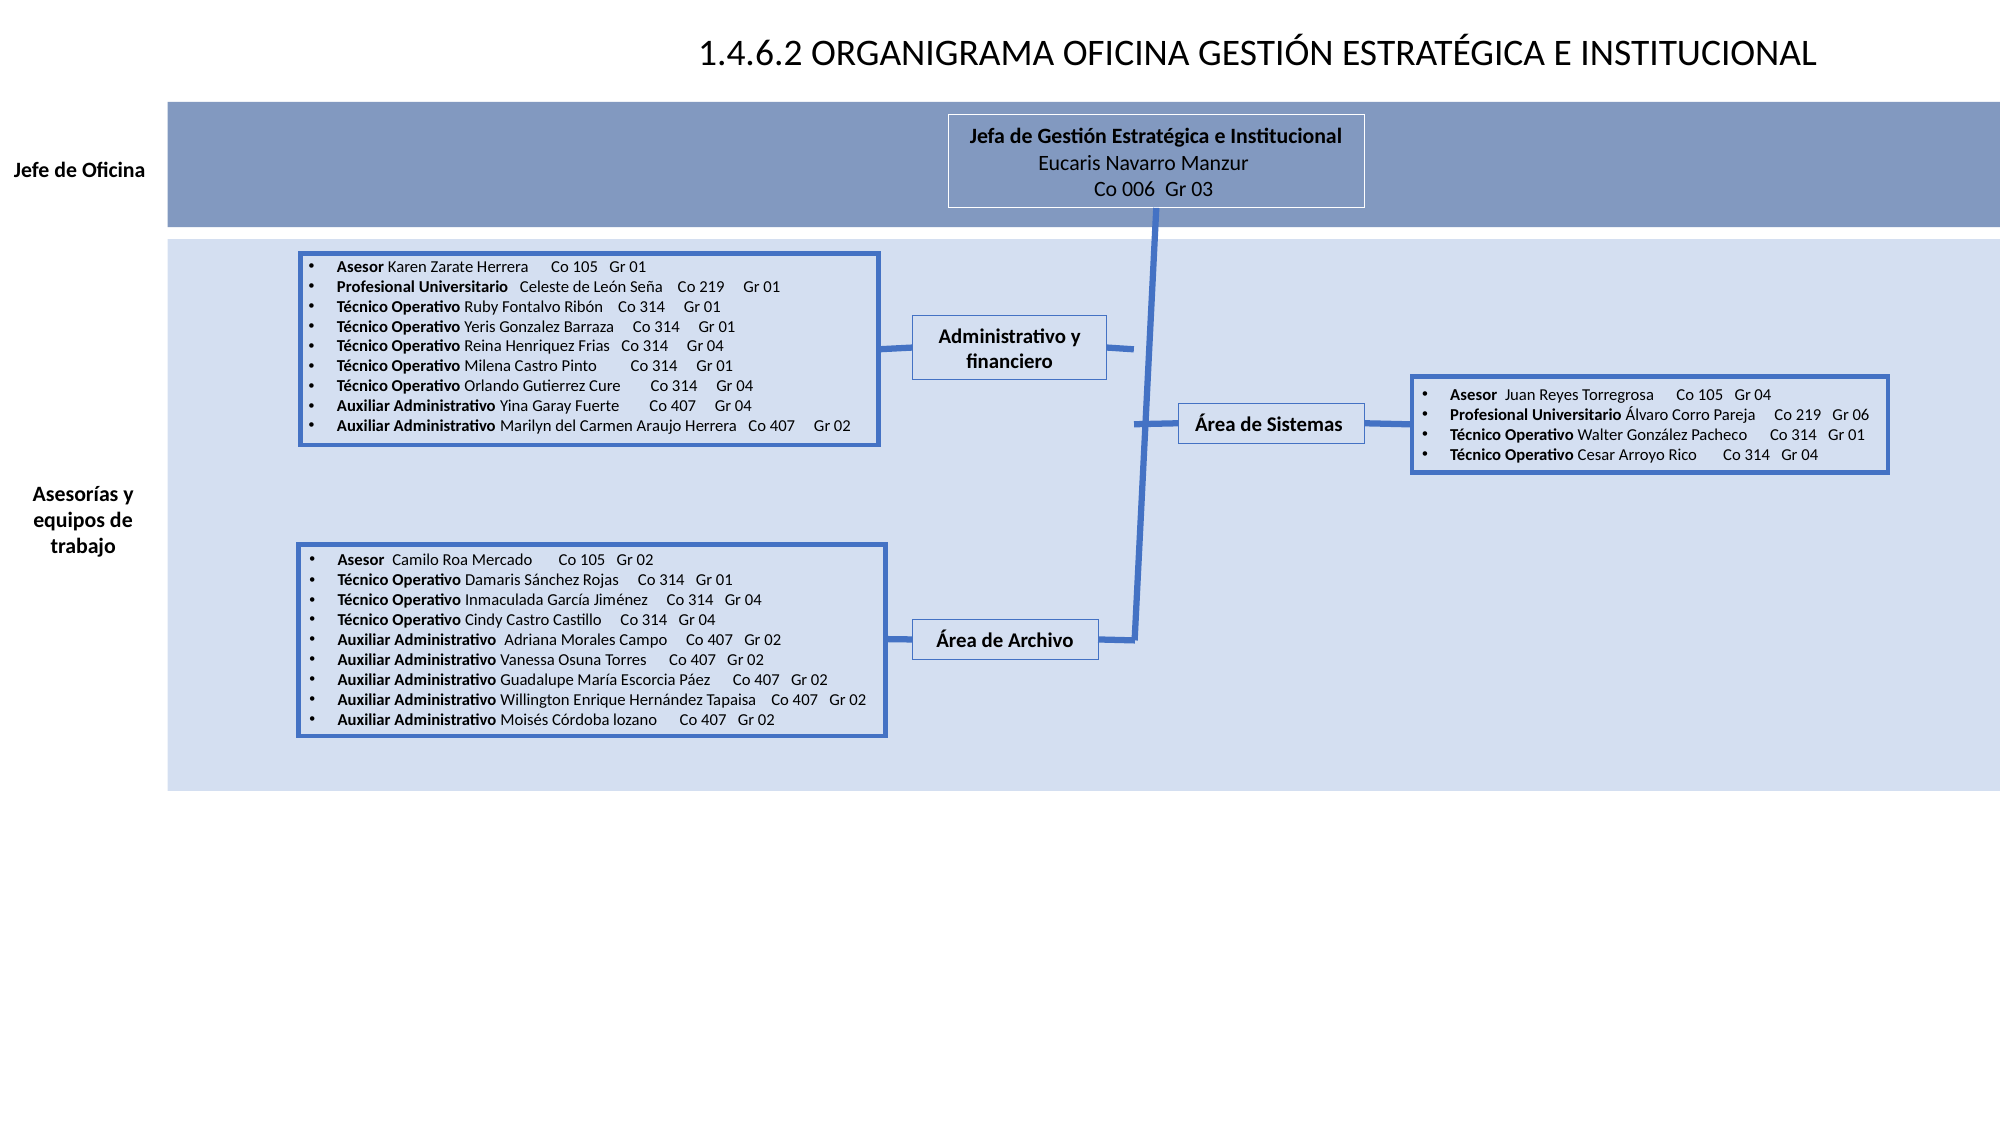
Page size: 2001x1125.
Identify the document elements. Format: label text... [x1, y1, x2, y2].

text_box Asesor Camilo Roa Mercado Co 105 Gr 02 Técnico Operativo Damaris Sánchez Rojas Co 314 Gr 01 Técnico Operativo Inmaculada García Jiménez Co 314 Gr 04 Técnico Operativo Cindy Castro Castillo Co 314 Gr 04 Auxiliar Administrativo Adriana Morales Campo Co 407 Gr 02 Auxiliar Administrativo Vanessa Osuna Torres Co 407 Gr 02 Auxiliar Administrativo Guadalupe María Escorcia Páez Co 407 Gr 02 Auxiliar Administrativo Willington Enrique Hernández Tapaisa Co 407 Gr 02 Auxiliar Administrativo Moisés Córdoba lozano Co 407 Gr 02 [294, 541, 887, 737]
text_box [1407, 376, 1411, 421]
text_box Jefe de Oficina [0, 147, 168, 189]
text_box 1.4.6.2 ORGANIGRAMA OFICINA GESTIÓN ESTRATÉGICA E INSTITUCIONAL [683, 20, 1842, 81]
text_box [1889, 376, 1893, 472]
text_box Área de Archivo [912, 619, 1099, 660]
text_box [298, 544, 887, 737]
text_box Asesor Karen Zarate Herrera Co 105 Gr 01 Profesional Universitario Celeste de León Seña Co 219 Gr 01 Técnico Operativo Ruby Fontalvo Ribón Co 314 Gr 01 Técnico Operativo Yeris Gonzalez Barraza Co 314 Gr 01 Técnico Operativo Reina Henriquez Frias Co 314 Gr 04 Técnico Operativo Milena Castro Pinto Co 314 Gr 01 Técnico Operativo Orlando Gutierrez Cure Co 314 Gr 04 Auxiliar Administrativo Yina Garay Fuerte Co 407 Gr 04 Auxiliar Administrativo Marilyn del Carmen Araujo Herrera Co 407 Gr 02 [294, 248, 887, 443]
text_box [299, 253, 879, 446]
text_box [1134, 209, 1157, 424]
text_box [167, 238, 2000, 792]
text_box Jefa de Gestión Estratégica e Institucional Eucaris Navarro Manzur Co 006 Gr 03 [948, 114, 1365, 208]
text_box [167, 101, 2000, 228]
text_box [1411, 375, 1889, 473]
text_box Asesorías y equipos de trabajo [10, 472, 157, 566]
text_box Administrativo y financiero [912, 315, 1107, 380]
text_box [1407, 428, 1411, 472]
text_box Área de Sistemas [1178, 403, 1365, 444]
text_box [1134, 425, 1157, 641]
